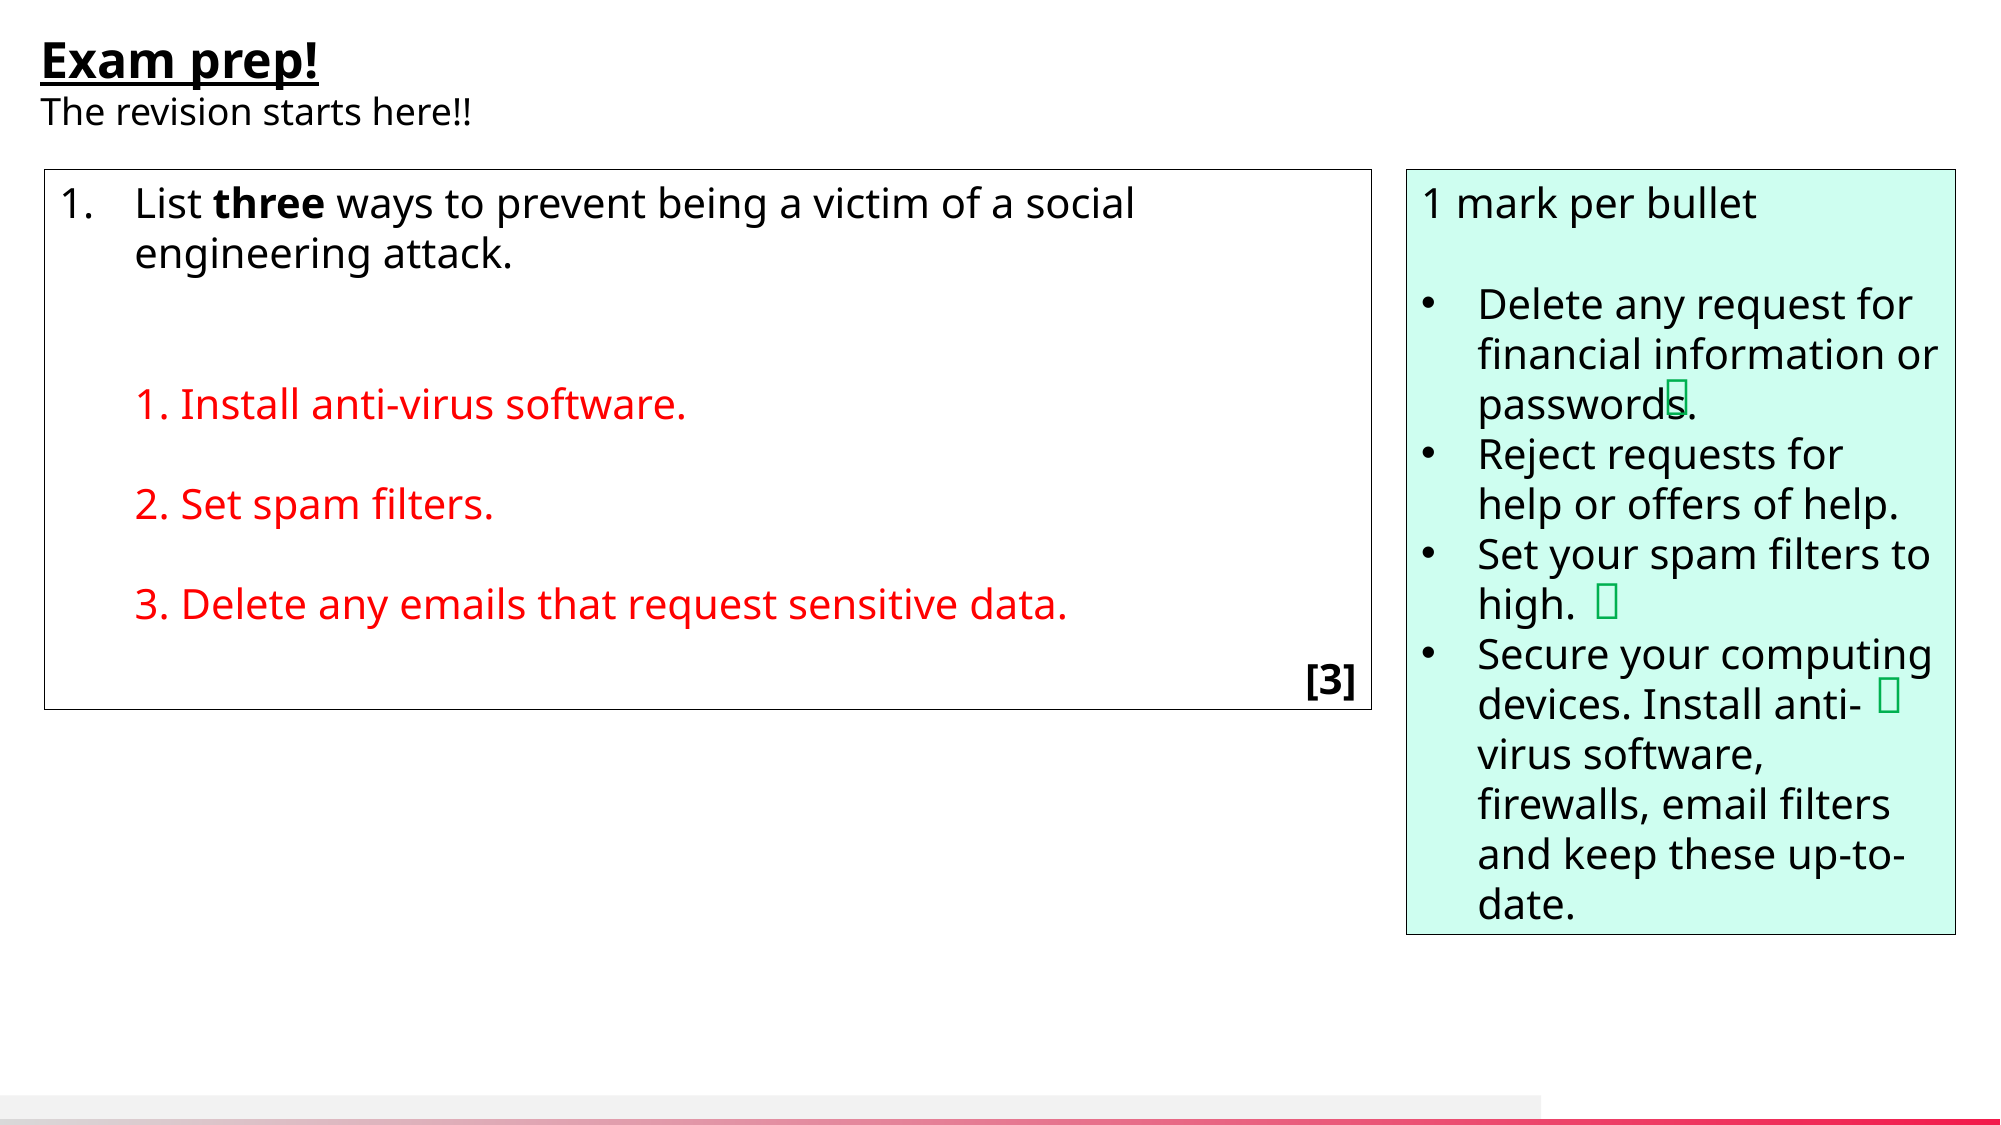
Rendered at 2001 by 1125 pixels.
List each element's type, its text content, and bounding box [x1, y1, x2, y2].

text_box 1 mark per bullet Delete any request for financial information or passwords. Reject requests for help or offers of help. Set your spam filters to high. Secure your computing devices. Install anti-virus software, firewalls, email filters and keep these up-to-date. [1406, 169, 1956, 935]
text_box  [1647, 358, 1707, 433]
text_box  [1577, 562, 1637, 638]
text_box List three ways to prevent being a victim of a social engineering attack. 1. Install anti-virus software. 2. Set spam filters. 3. Delete any emails that request sensitive data. [3] [44, 169, 1372, 710]
text_box Exam prep! The revision starts here!! [25, 21, 1095, 141]
text_box  [1859, 656, 1919, 732]
